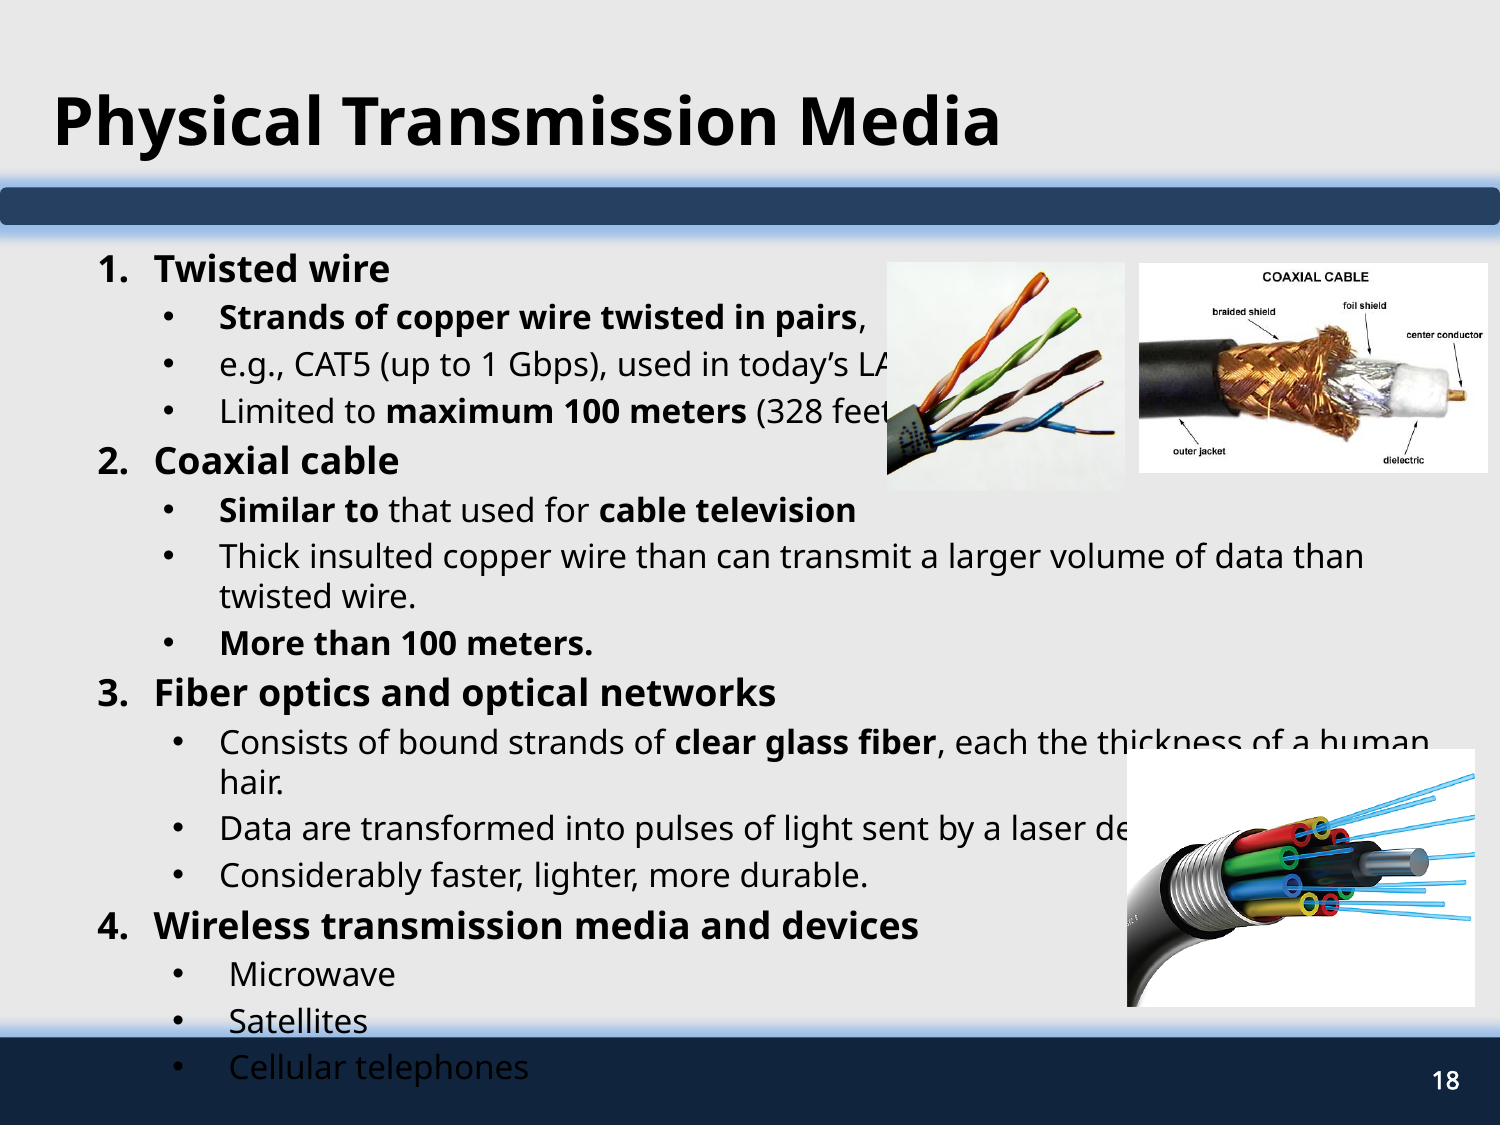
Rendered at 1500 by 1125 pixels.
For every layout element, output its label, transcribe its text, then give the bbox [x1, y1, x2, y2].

title Physical Transmission Media [37, 62, 1338, 176]
slide_number 18 [1412, 1050, 1475, 1113]
picture [886, 262, 1126, 491]
picture [1138, 263, 1488, 473]
picture [1127, 749, 1476, 1007]
list Twisted wire Strands of copper wire twisted in pairs, e.g., CAT5 (up to 1 Gbps), used in today’s LANs Limited to maximum 100 meters (328 feet) Coaxial cable Similar to that used for cable television Thick insulted copper wire than can transmit a larger volume of data than twisted wire. More than 100 meters. Fiber optics and optical networks Consists of bound strands of clear glass fiber, each the thickness of a human hair. Data are transformed into pulses of light sent by a laser device. Considerably faster, lighter, more durable. Wireless transmission media and devices Microwave Satellites Cellular telephones [37, 237, 1475, 1038]
